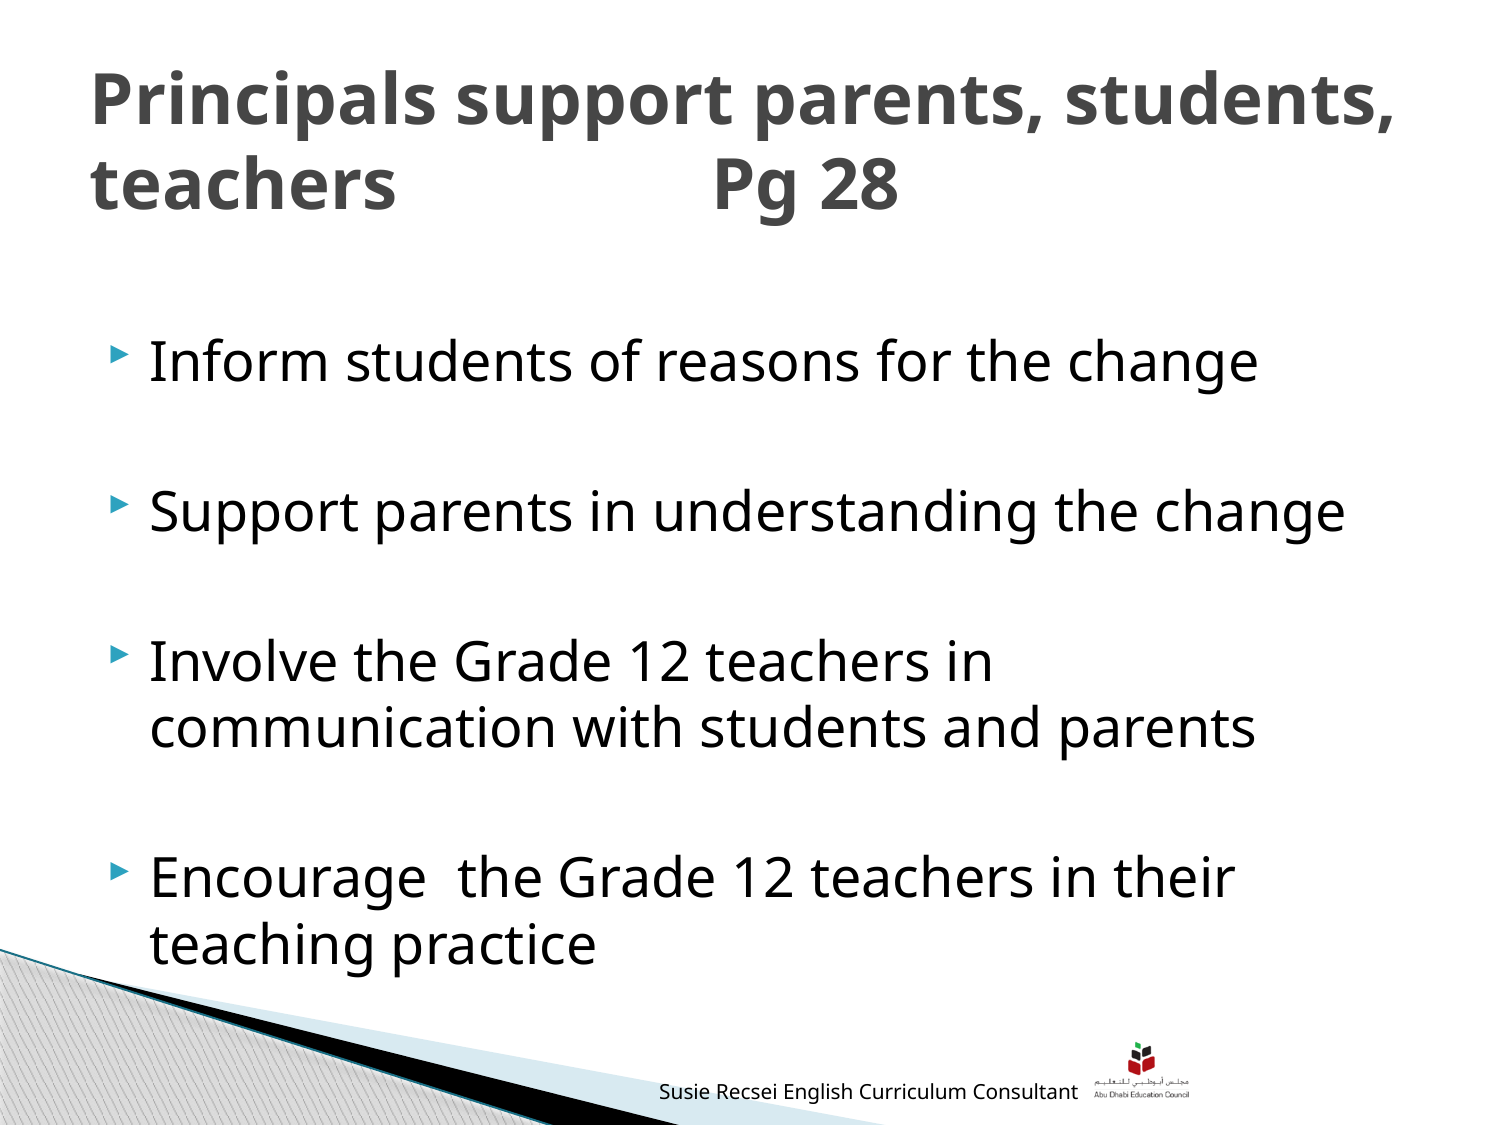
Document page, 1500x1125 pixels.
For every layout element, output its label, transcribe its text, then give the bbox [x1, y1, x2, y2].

list Inform students of reasons for the change Support parents in understanding the change Involve the Grade 12 teachers in communication with students and parents Encourage the Grade 12 teachers in their teaching practice [75, 243, 1425, 986]
footer Susie Recsei English Curriculum Consultant [600, 1051, 1084, 1112]
picture [1087, 1037, 1195, 1104]
title Principals support parents, students, teachers Pg 28 [75, 45, 1425, 233]
